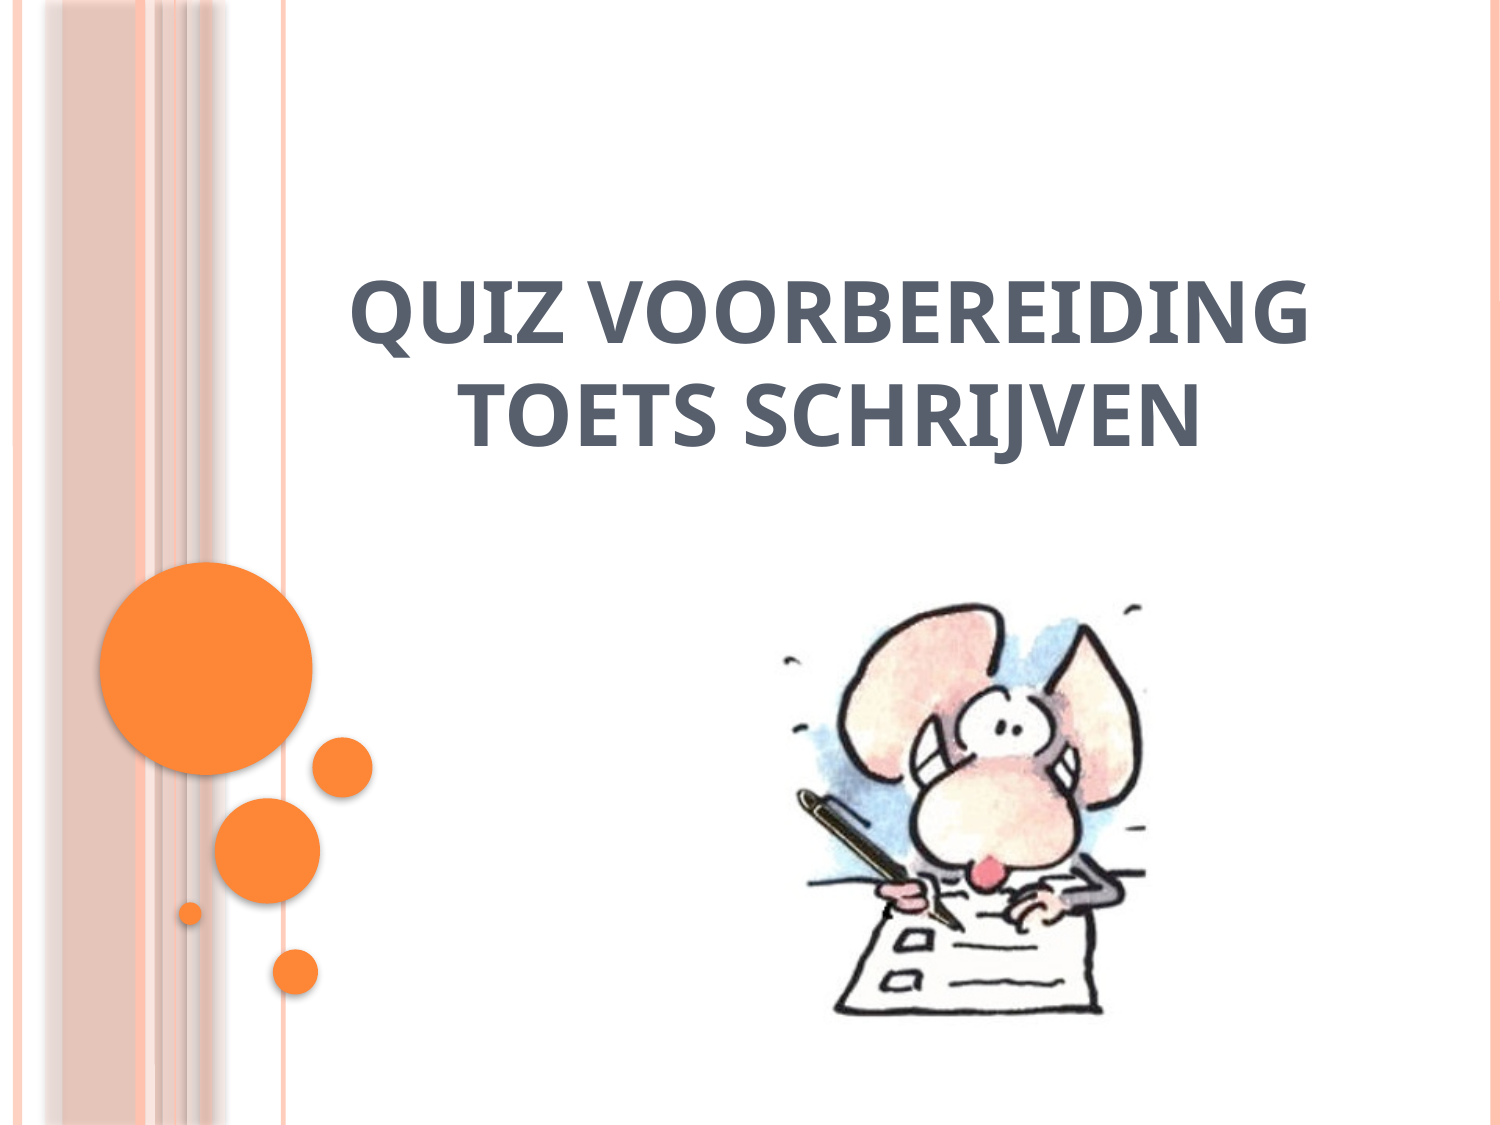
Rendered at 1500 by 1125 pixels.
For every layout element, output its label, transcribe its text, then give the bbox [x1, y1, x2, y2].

picture [761, 573, 1169, 1052]
title Quiz voorbereiding toets schrijven [324, 160, 1338, 472]
